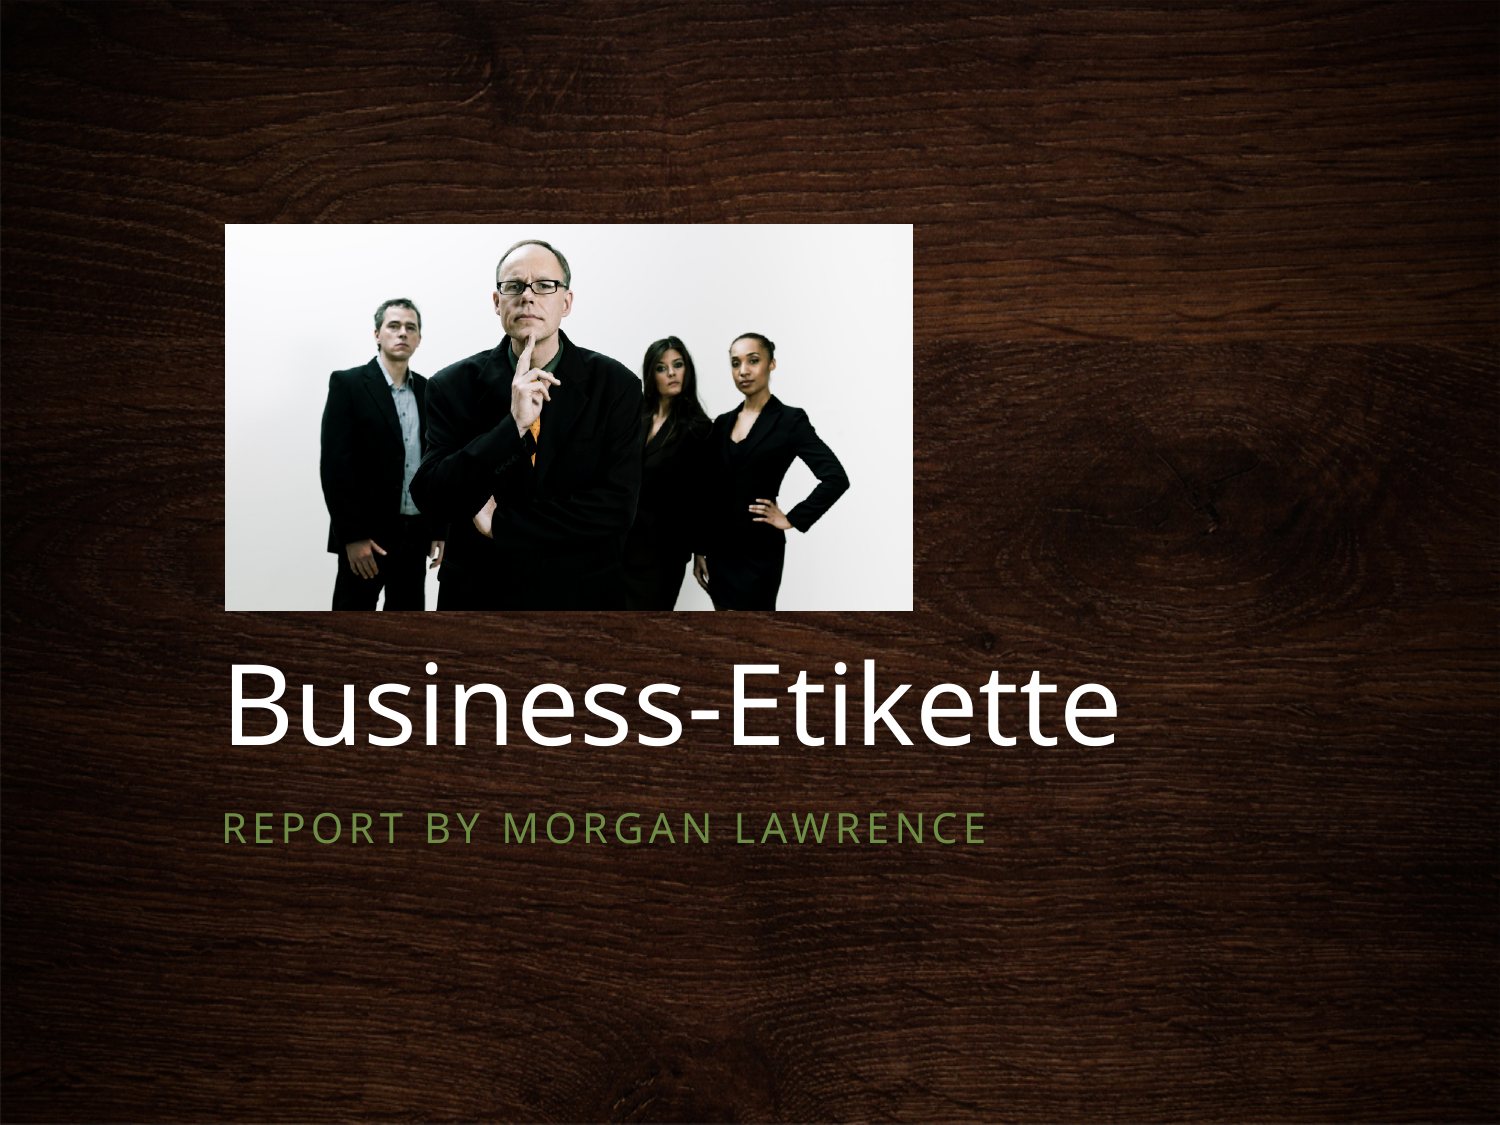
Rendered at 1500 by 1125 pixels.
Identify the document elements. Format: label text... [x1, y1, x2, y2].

picture [0, 0, 1500, 1125]
title Business-Etikette [206, 249, 1294, 775]
subtitle Report by Morgan Lawrence [206, 800, 1088, 963]
